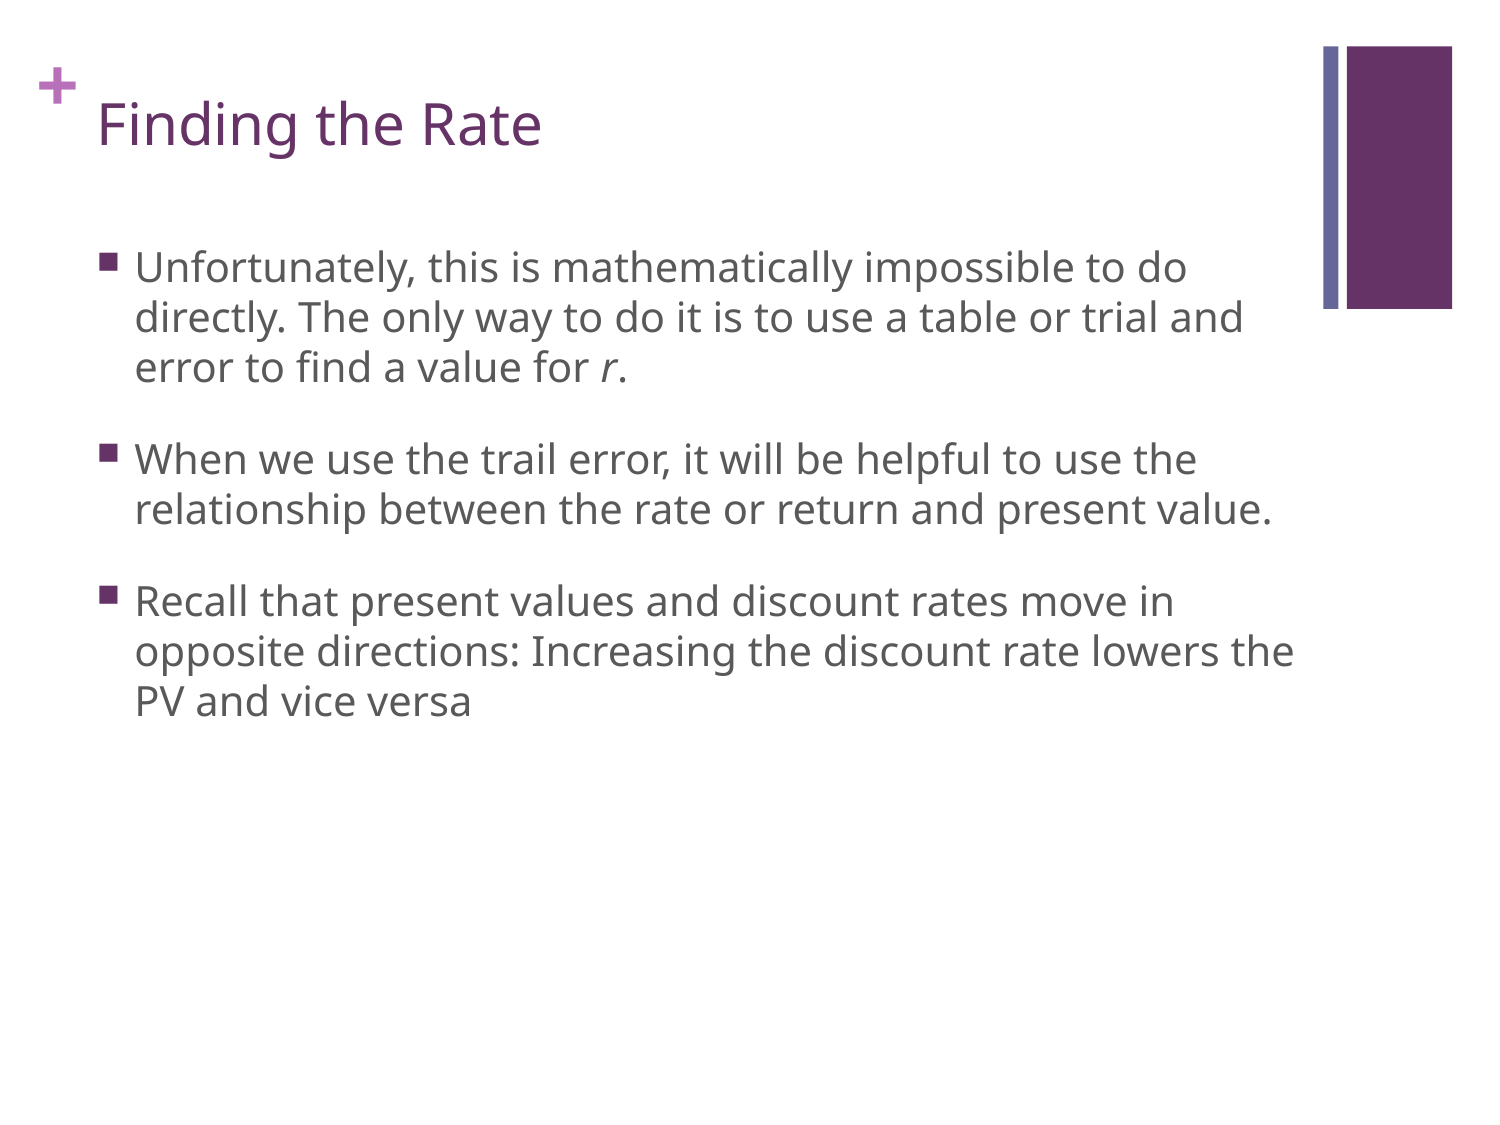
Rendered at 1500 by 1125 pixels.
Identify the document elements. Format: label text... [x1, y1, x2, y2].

list Unfortunately, this is mathematically impossible to do directly. The only way to do it is to use a table or trial and error to find a value for r. When we use the trail error, it will be helpful to use the relationship between the rate or return and present value. Recall that present values and discount rates move in opposite directions: Increasing the discount rate lowers the PV and vice versa [81, 233, 1322, 1005]
title Finding the Rate [81, 79, 1322, 213]
